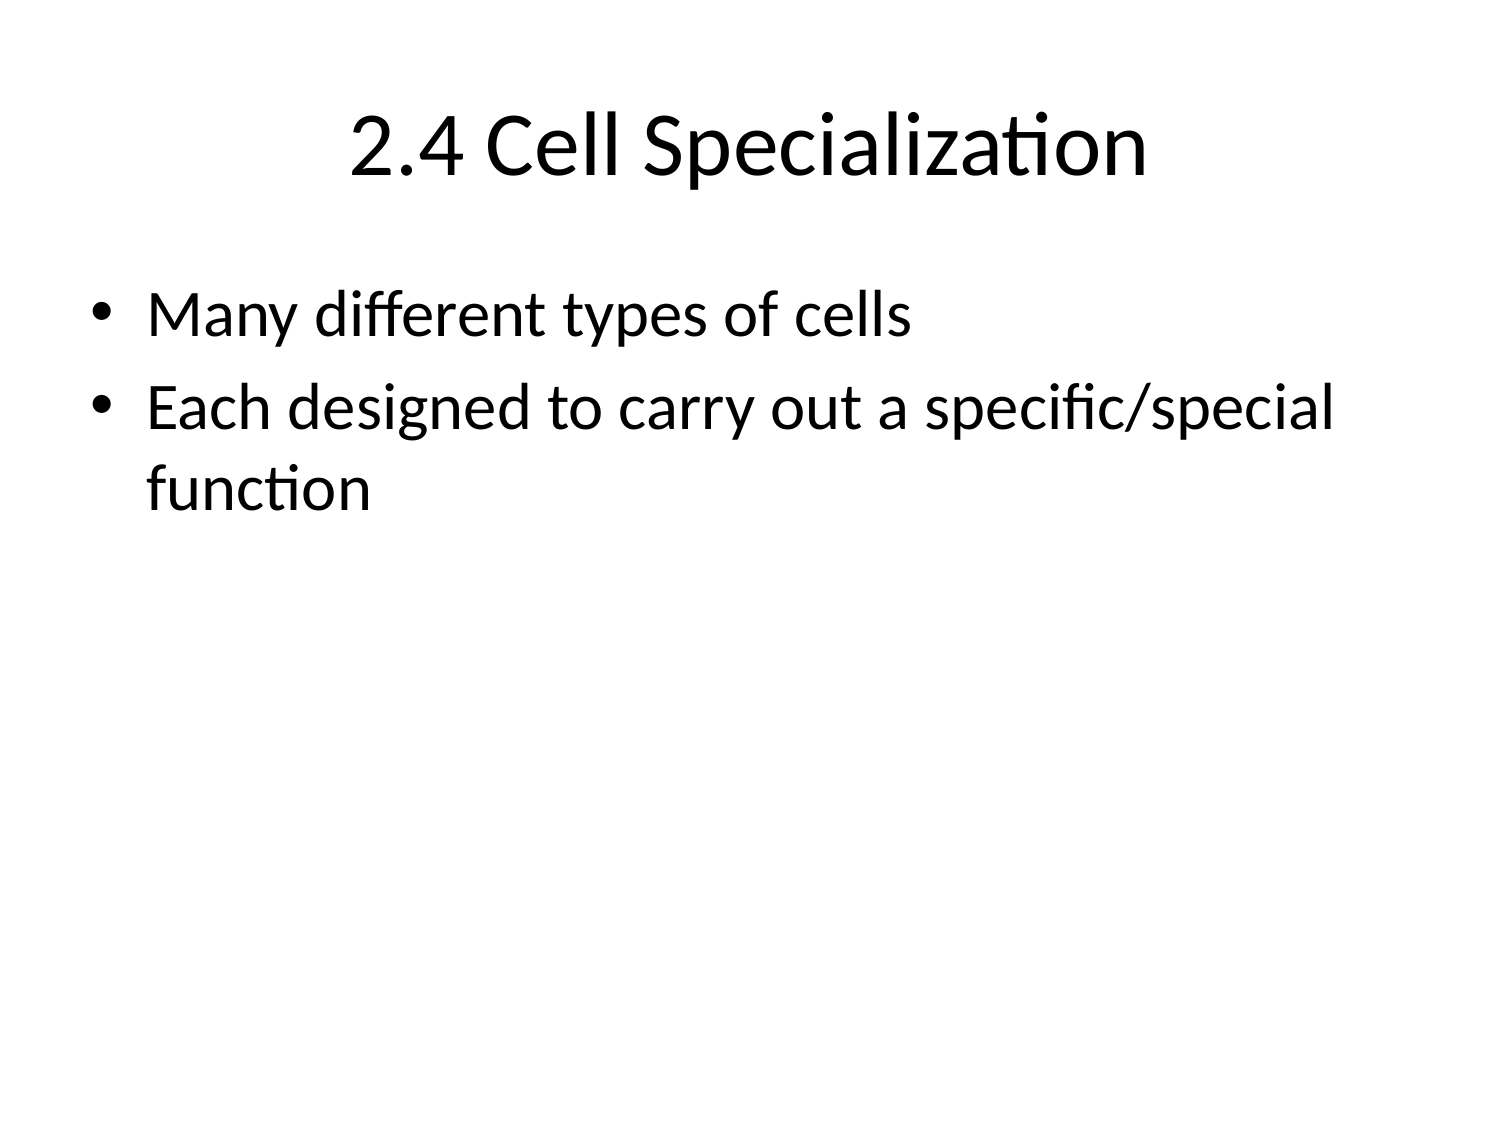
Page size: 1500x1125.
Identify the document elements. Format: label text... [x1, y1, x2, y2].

list Many different types of cells Each designed to carry out a specific/special function [75, 262, 1425, 1005]
title 2.4 Cell Specialization [75, 45, 1425, 233]
